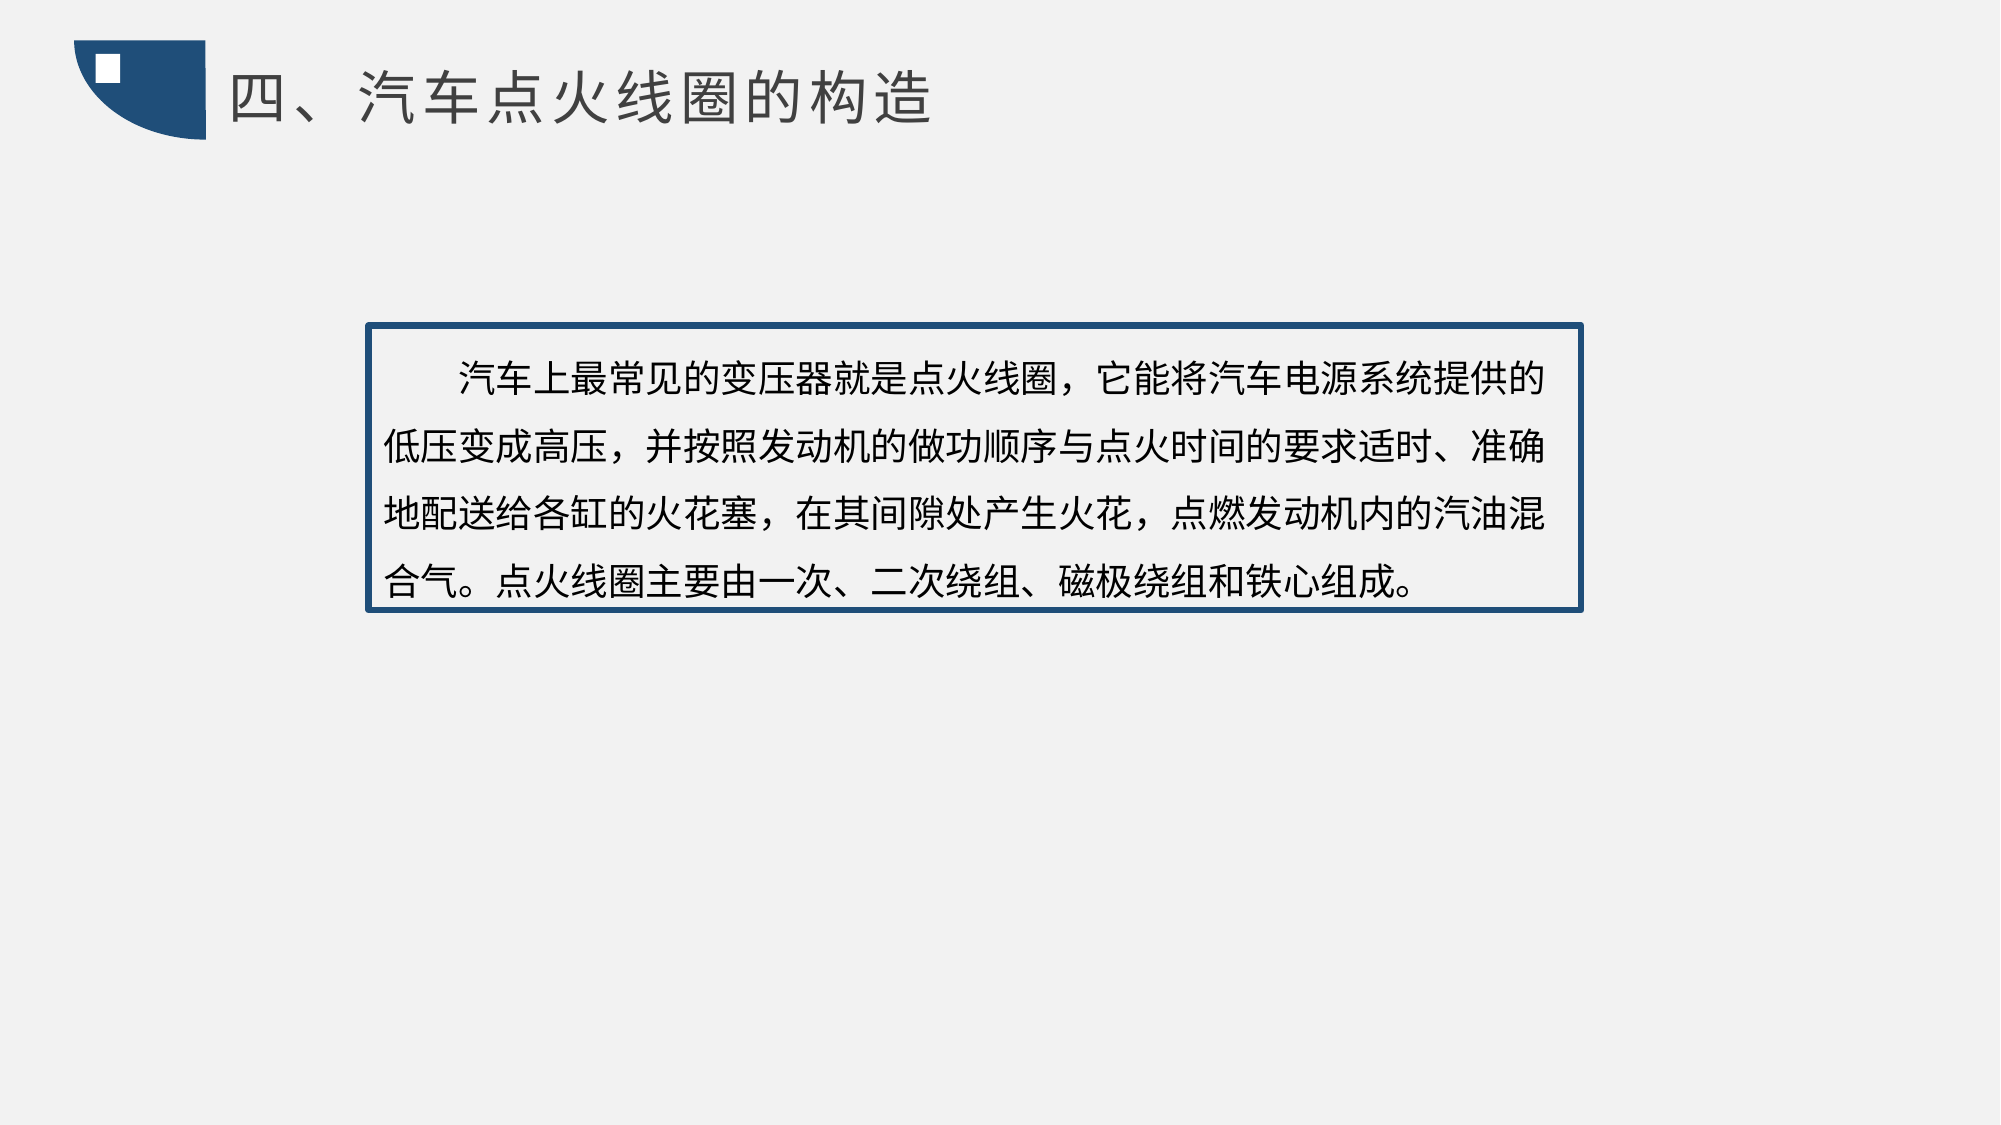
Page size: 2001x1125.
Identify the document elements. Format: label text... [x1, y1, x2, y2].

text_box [74, 0, 1070, 140]
text_box 汽车上最常见的变压器就是点火线圈，它能将汽车电源系统提供的低压变成高压，并按照发动机的做功顺序与点火时间的要求适时、准确地配送给各缸的火花塞，在其间隙处产生火花，点燃发动机内的汽油混合气。点火线圈主要由一次、二次绕组、磁极绕组和铁心组成。 [368, 325, 1582, 611]
